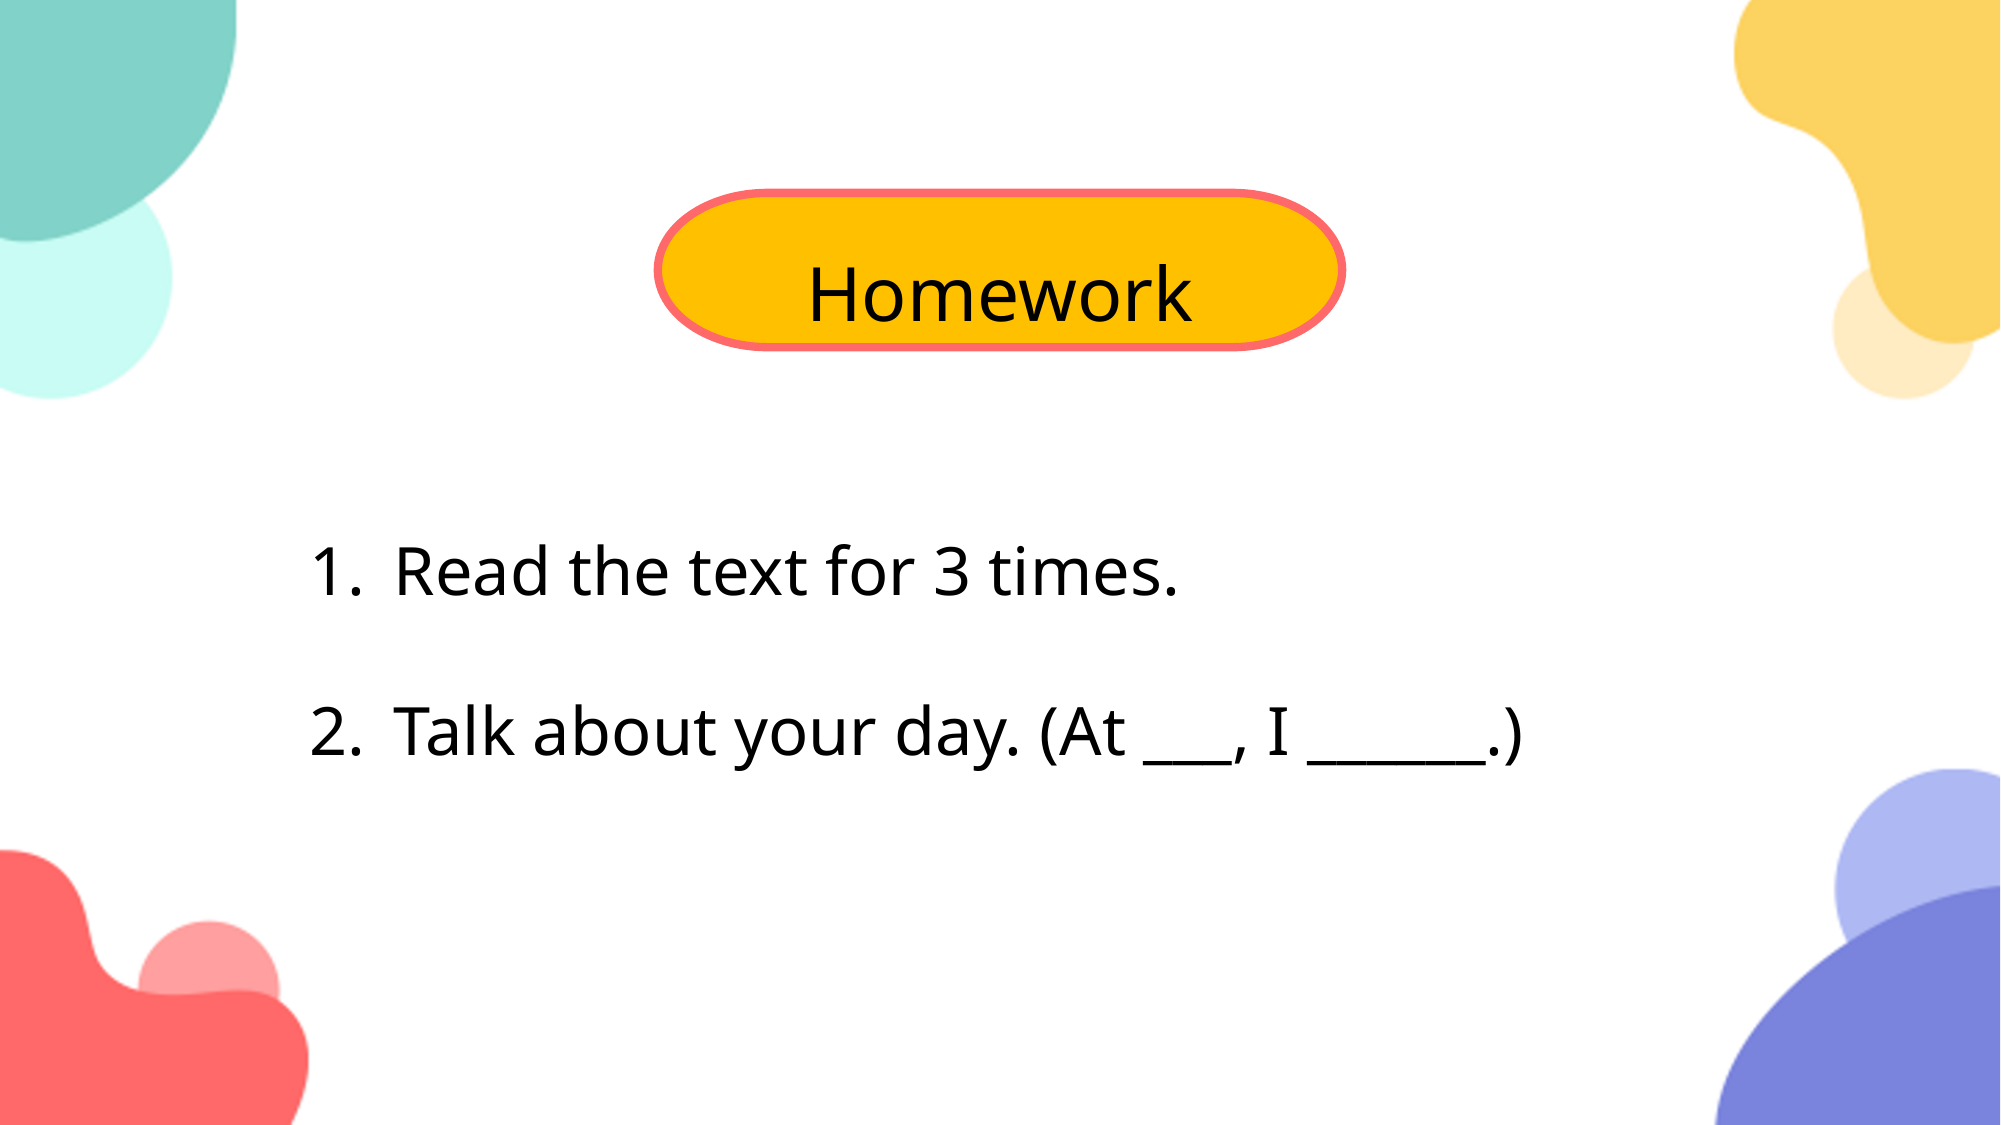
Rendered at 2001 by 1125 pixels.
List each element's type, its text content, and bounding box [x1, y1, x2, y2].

text_box [1312, 215, 1344, 325]
text_box Homework [688, 194, 1312, 344]
text_box [656, 215, 688, 325]
text_box [731, 344, 1269, 349]
picture [0, 0, 2001, 1125]
text_box Read the text for 3 times. Talk about your day. (At ___, I ______.) [294, 441, 1795, 776]
